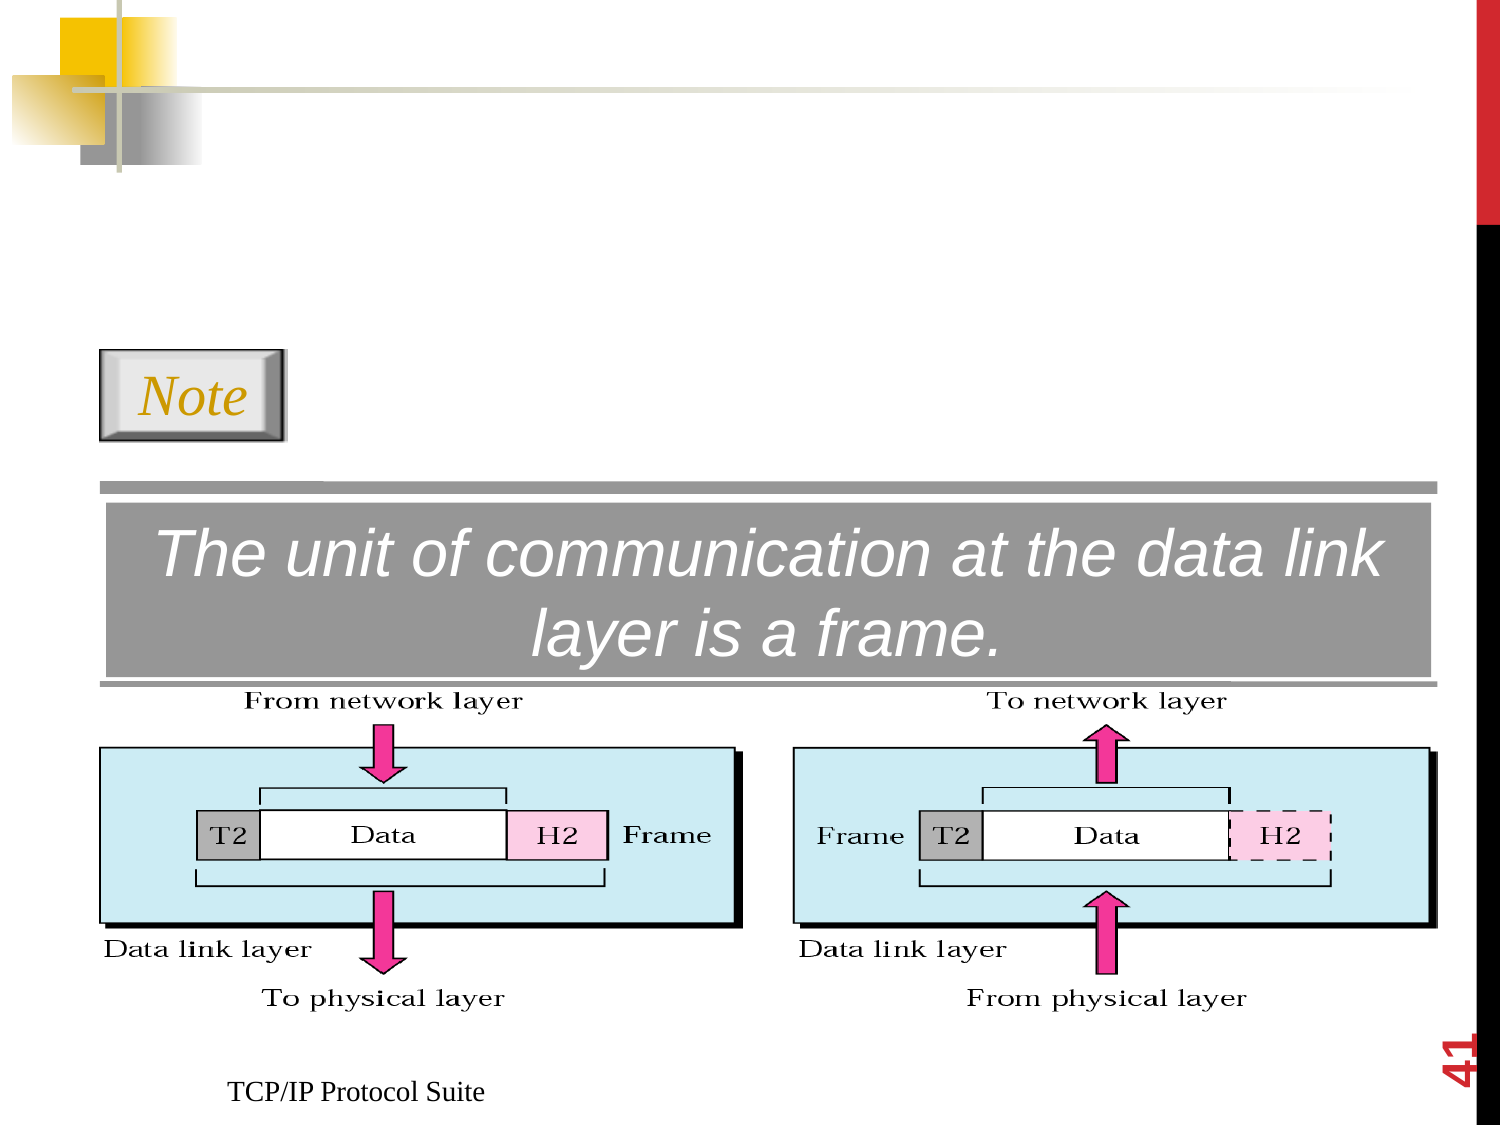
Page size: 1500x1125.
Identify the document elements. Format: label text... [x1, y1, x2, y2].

text_box [122, 17, 177, 86]
text_box [80, 93, 116, 165]
text_box [72, 87, 1423, 93]
text_box [12, 75, 105, 145]
picture [99, 686, 1438, 1012]
text_box [60, 17, 116, 86]
text_box [122, 93, 141, 165]
slide_number 41 [1427, 887, 1488, 1104]
text_box [116, 0, 122, 87]
text_box The unit of communication at the data link layer is a frame. [106, 502, 1432, 678]
text_box [116, 93, 122, 173]
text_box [99, 349, 288, 444]
footer TCP/IP Protocol Suite [75, 1065, 638, 1112]
text_box [141, 93, 202, 165]
